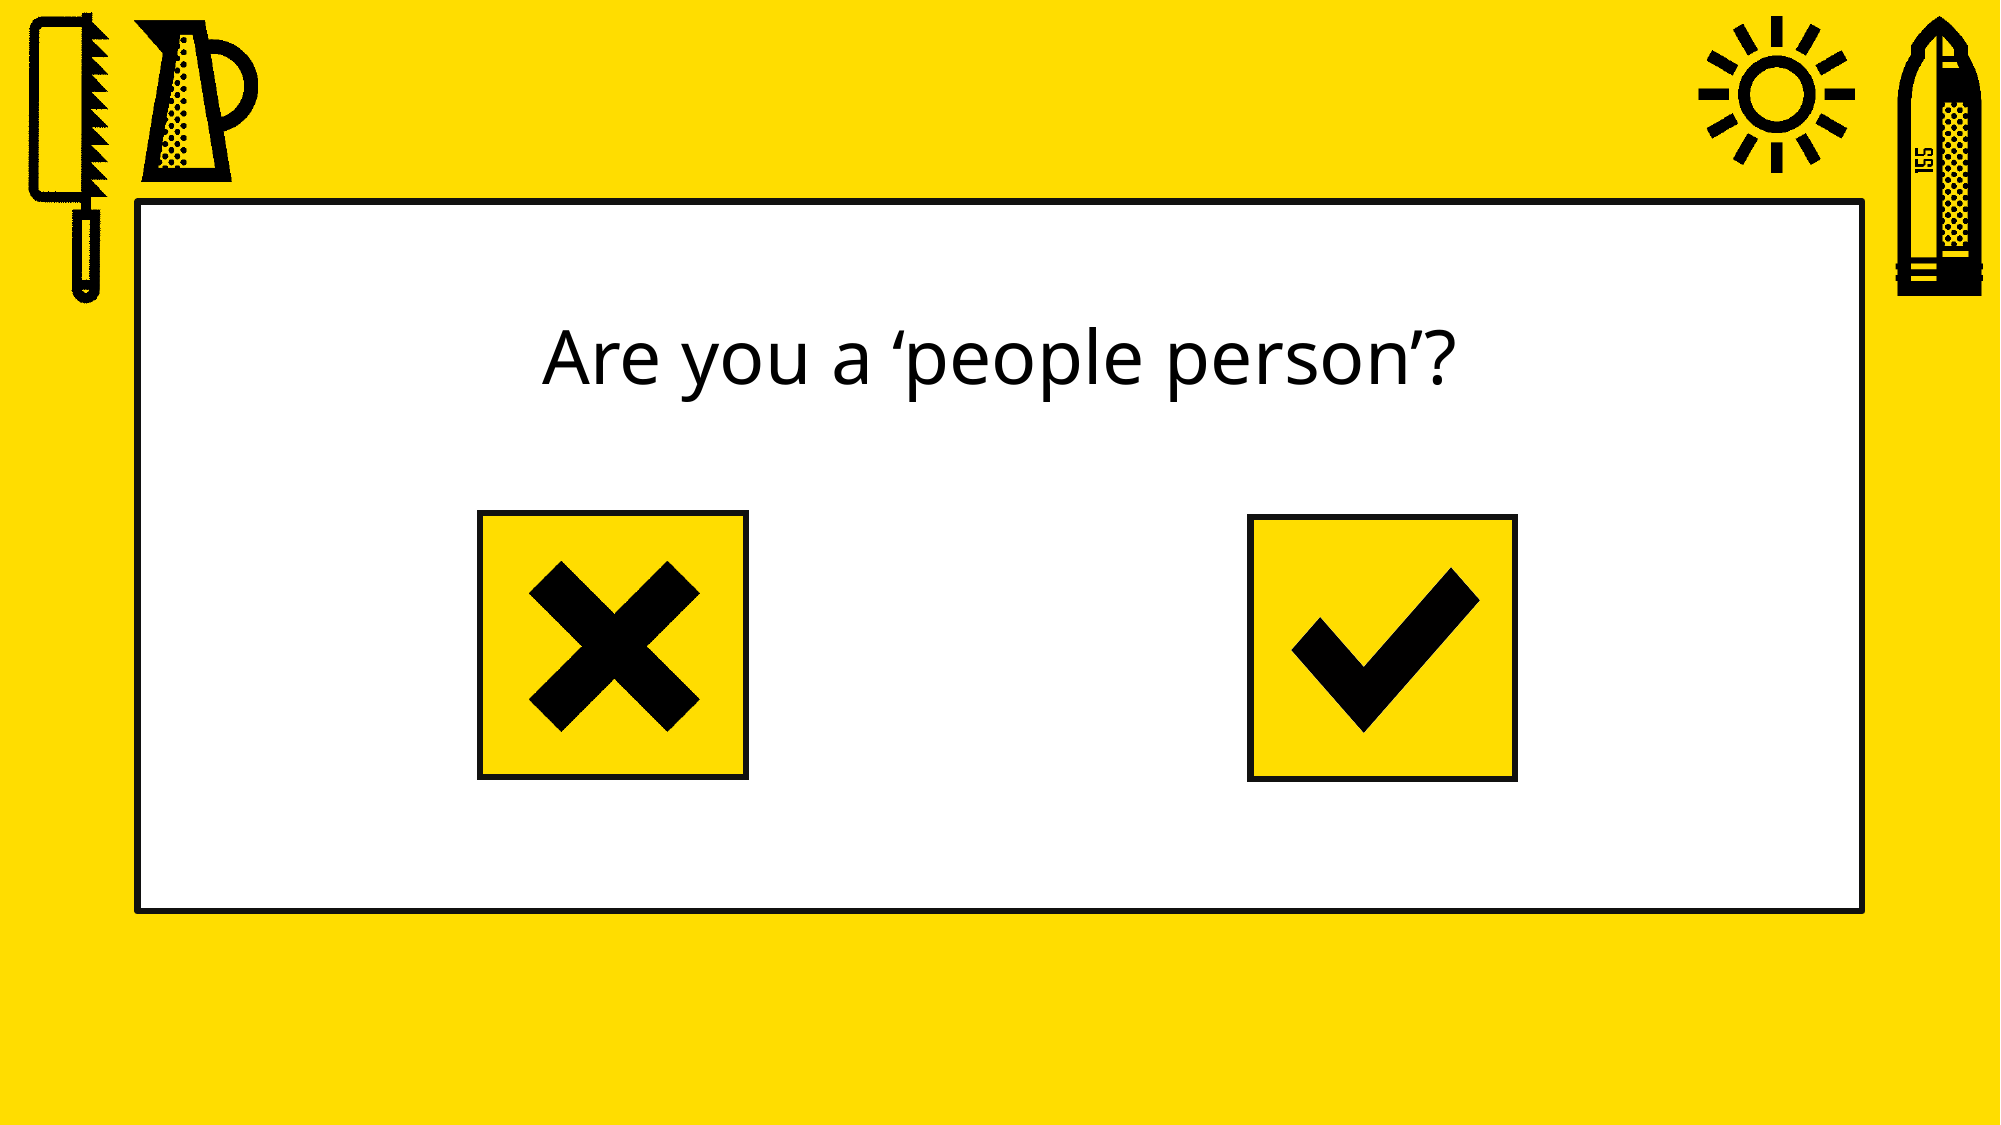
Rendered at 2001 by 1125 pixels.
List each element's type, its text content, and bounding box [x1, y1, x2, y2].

picture [0, 0, 377, 339]
text_box [485, 500, 754, 784]
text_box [1250, 463, 1515, 783]
text_box Are you a ‘people person’? [137, 201, 1863, 912]
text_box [479, 512, 747, 778]
picture [1621, 0, 2000, 315]
text_box [1240, 504, 1531, 793]
